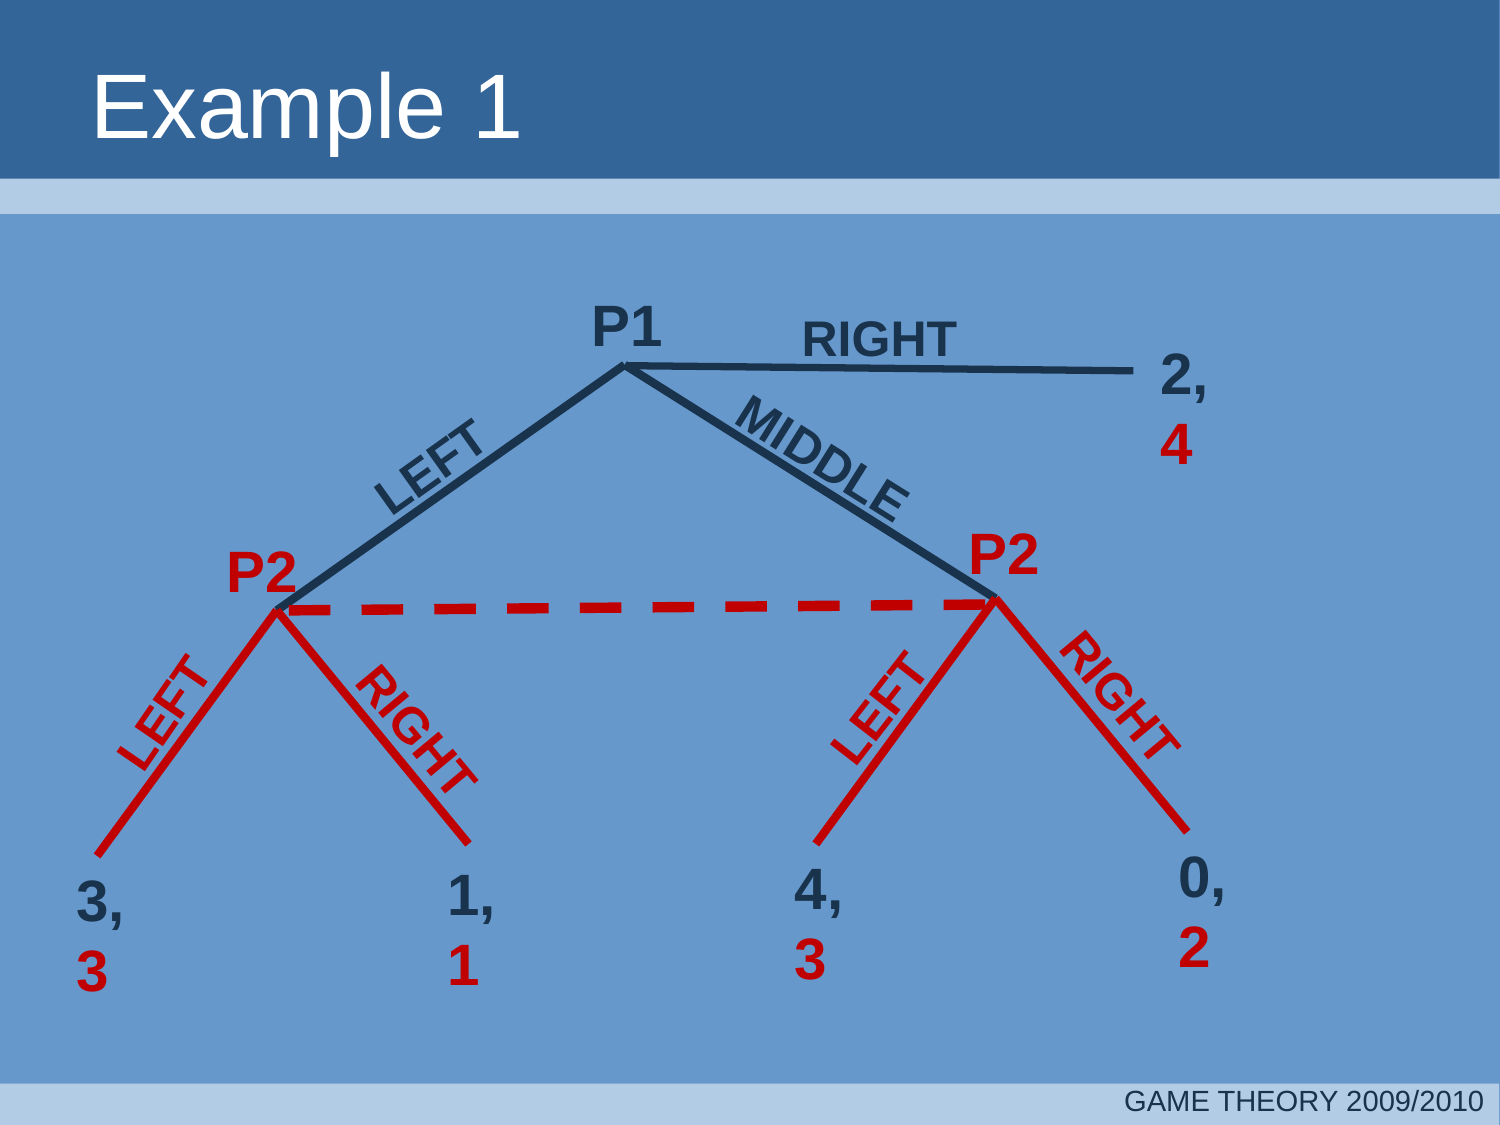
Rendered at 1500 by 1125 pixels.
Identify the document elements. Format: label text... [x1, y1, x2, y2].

text_box GAME THEORY 2009/2010 [1109, 1075, 1500, 1125]
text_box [288, 604, 873, 611]
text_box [878, 115, 883, 622]
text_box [60, 280, 1296, 1013]
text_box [887, 604, 1002, 611]
title Example 1 [74, 42, 1464, 162]
